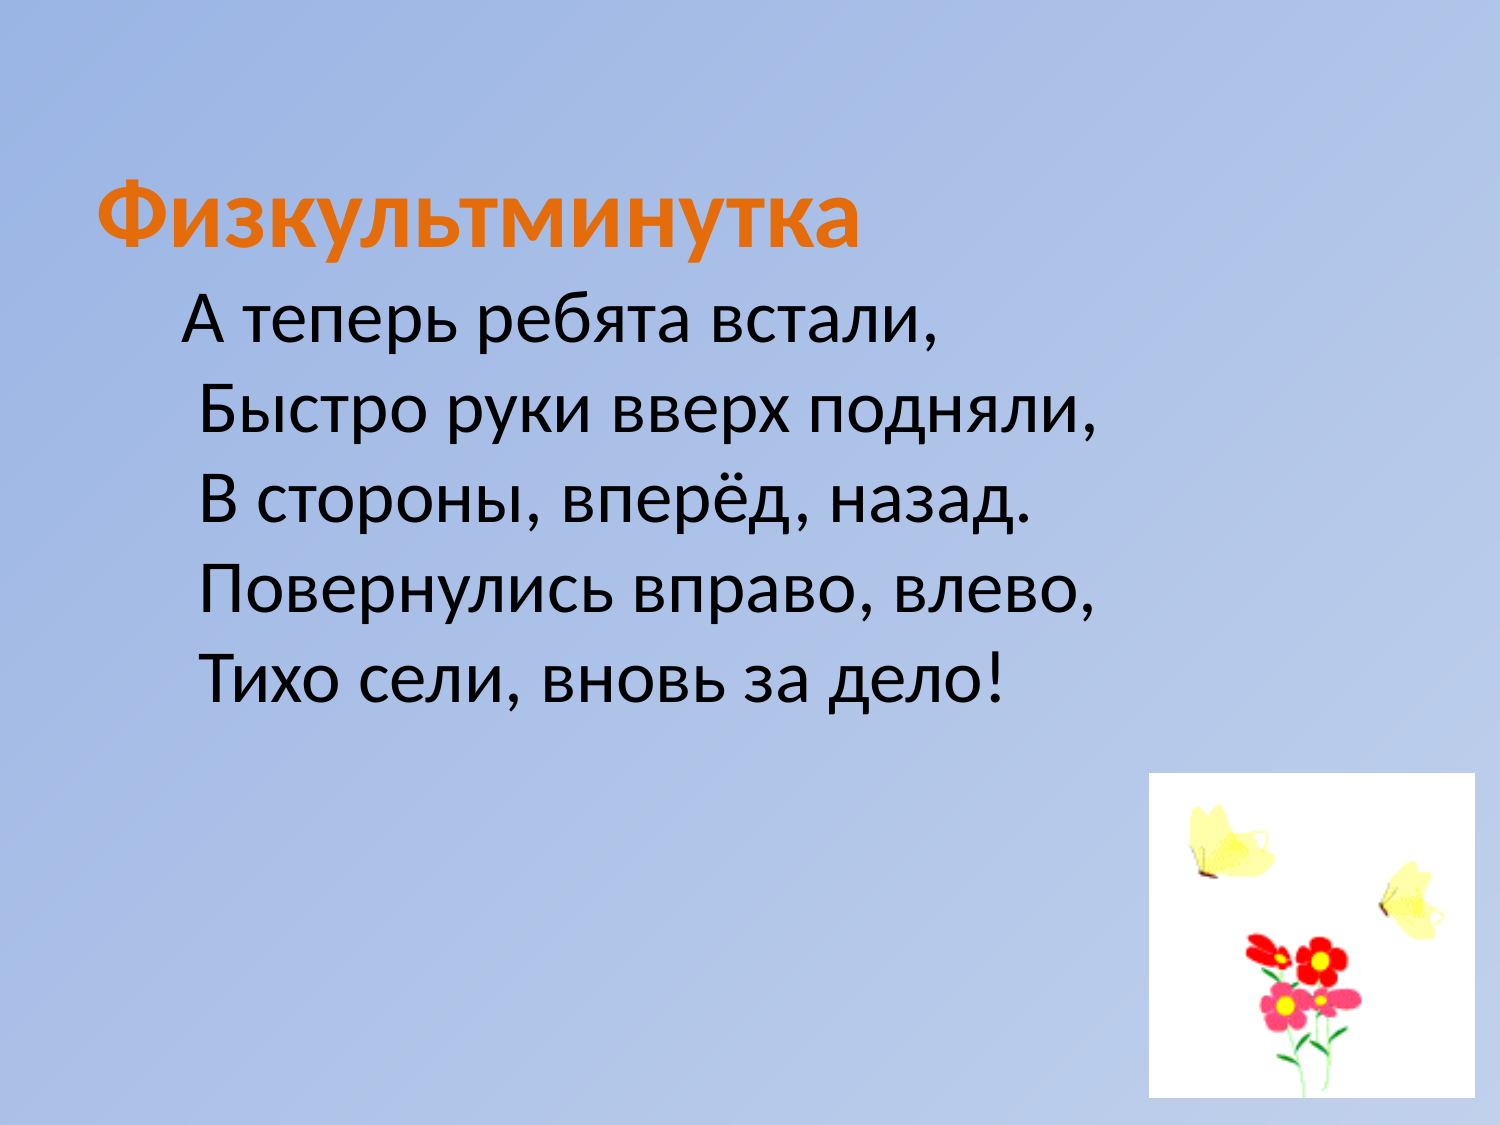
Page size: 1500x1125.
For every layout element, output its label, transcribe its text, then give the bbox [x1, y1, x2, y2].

text_box Физкультминутка А теперь ребята встали, Быстро руки вверх подняли, В стороны, вперёд, назад. Повернулись вправо, влево, Тихо сели, вновь за дело! [81, 140, 1360, 726]
picture [1149, 773, 1475, 1099]
